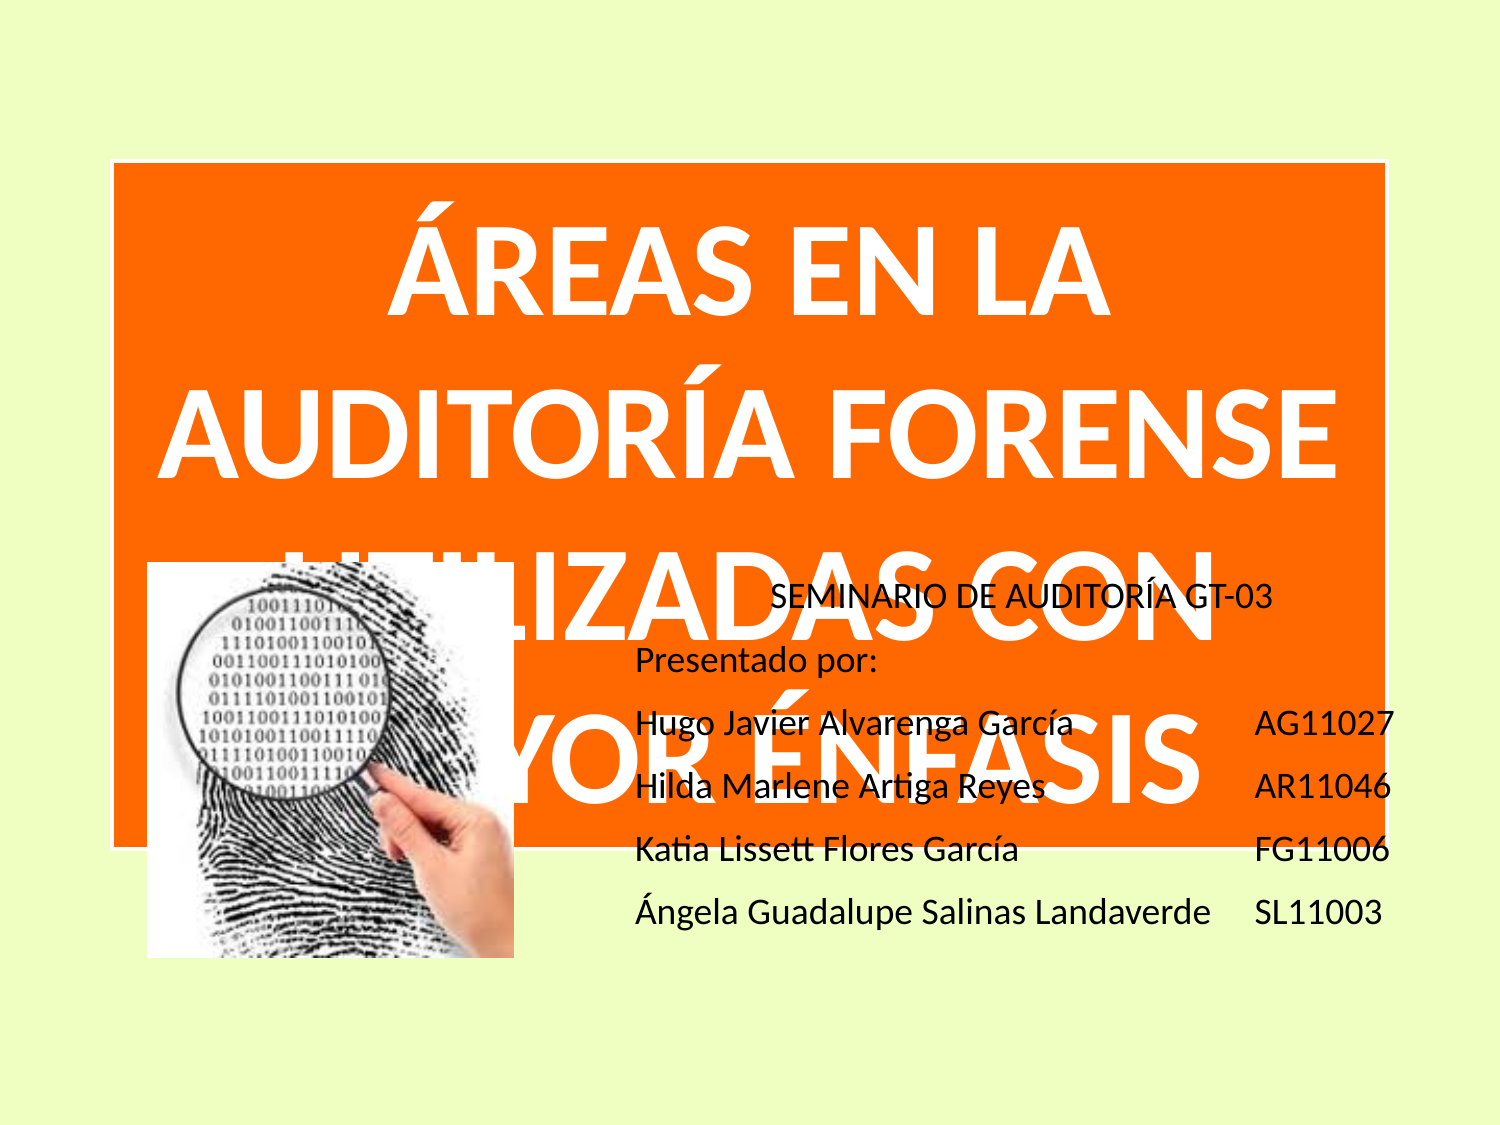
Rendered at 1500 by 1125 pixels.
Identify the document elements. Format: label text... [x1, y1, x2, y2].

table_cell Ángela Guadalupe Salinas Landaverde [620, 889, 1240, 952]
table_cell AR11046 [1240, 763, 1423, 826]
table_cell Hugo Javier Alvarenga García [620, 700, 1240, 763]
table_cell AG11027 [1240, 700, 1423, 763]
picture [147, 562, 514, 958]
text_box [111, 160, 1388, 403]
table_cell Katia Lissett Flores García [620, 826, 1240, 889]
table_cell FG11006 [1240, 826, 1423, 889]
table_cell SL11003 [1240, 889, 1423, 952]
table_cell Hilda Marlene Artiga Reyes [620, 763, 1240, 826]
table_cell Presentado por: [620, 636, 1423, 700]
table_header SEMINARIO DE AUDITORÍA GT-03 [620, 573, 1423, 636]
